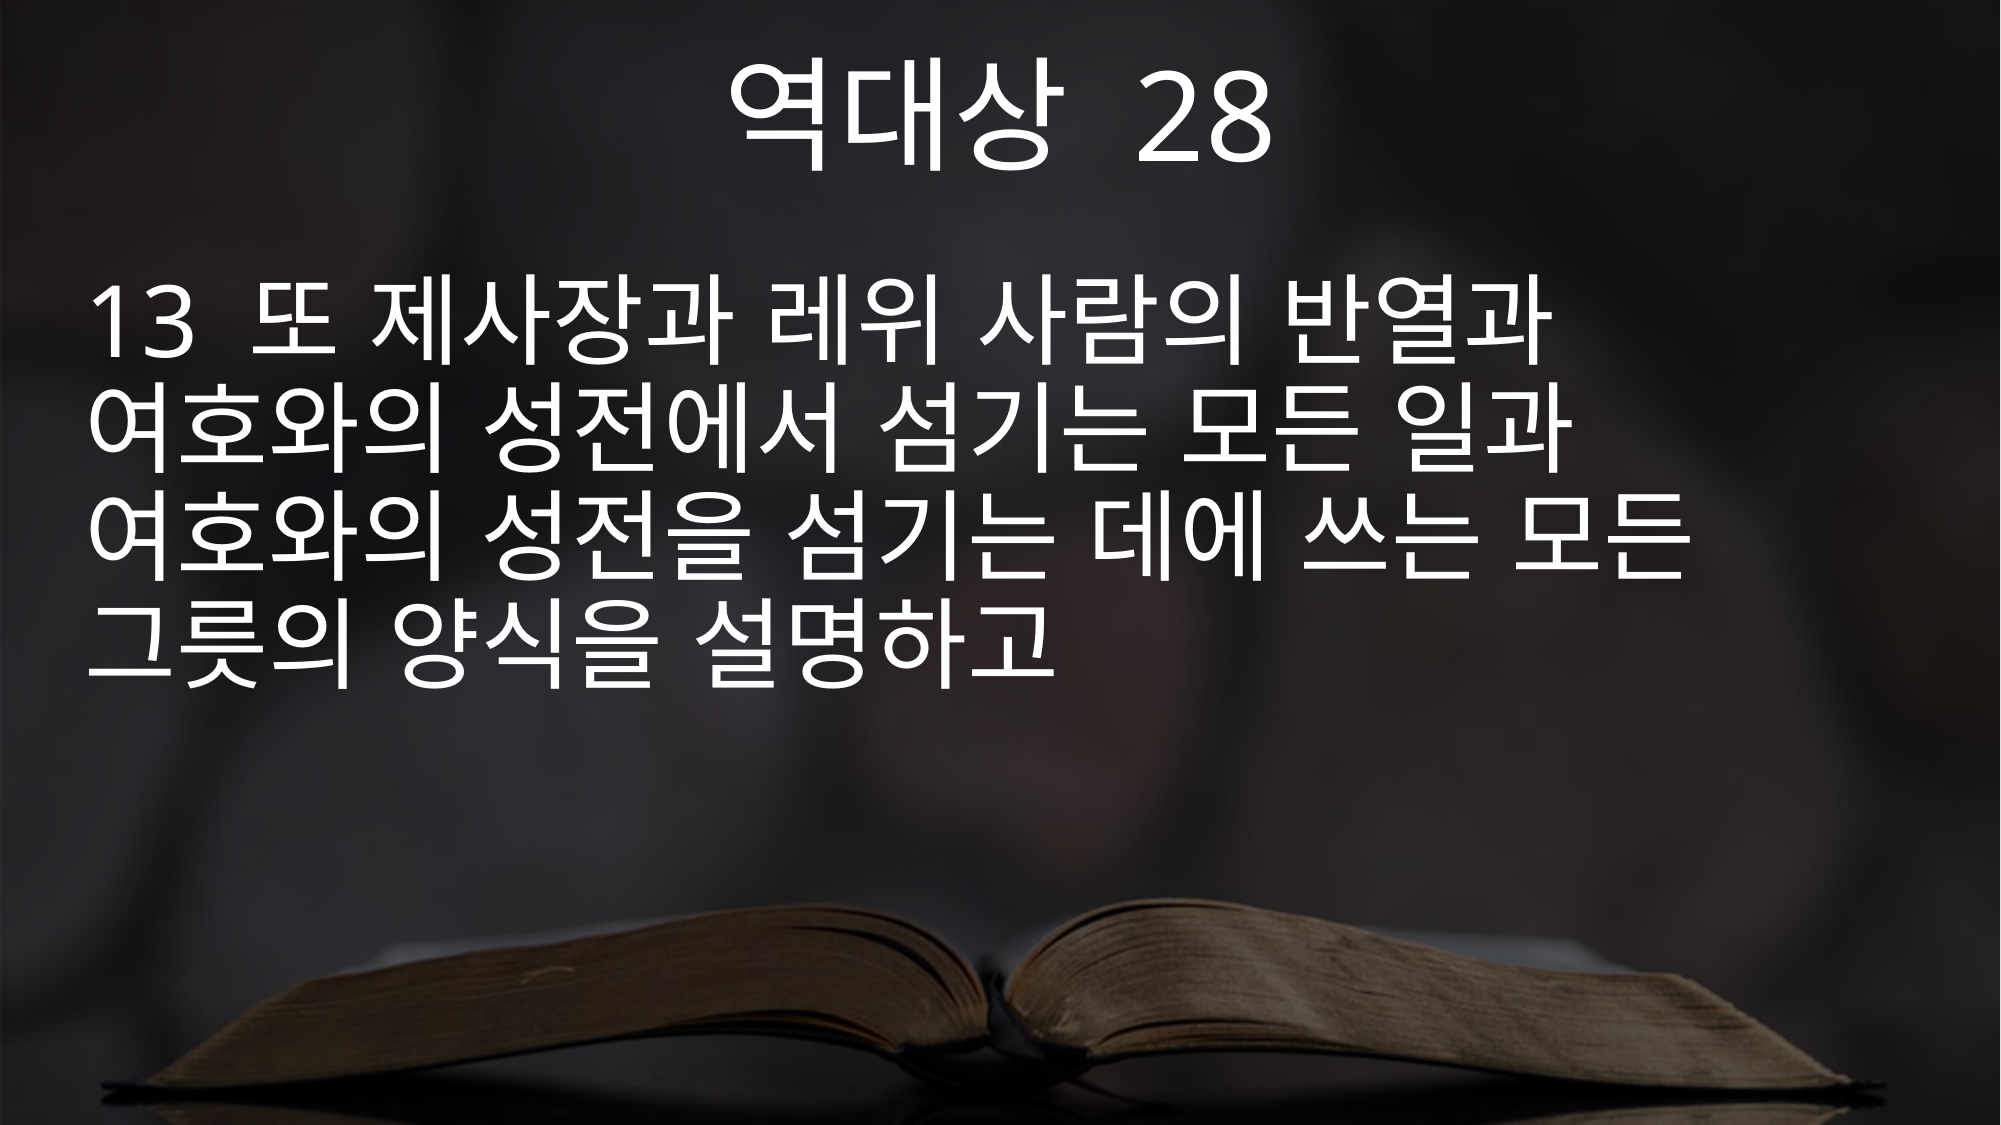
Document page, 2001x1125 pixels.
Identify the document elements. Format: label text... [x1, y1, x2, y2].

footer 역대상 28 [0, 32, 2000, 192]
list 13 또 제사장과 레위 사람의 반열과 여호와의 성전에서 섬기는 모든 일과 여호와의 성전을 섬기는 데에 쓰는 모든 그릇의 양식을 설명하고 [69, 263, 1953, 423]
picture [0, 0, 2001, 1125]
